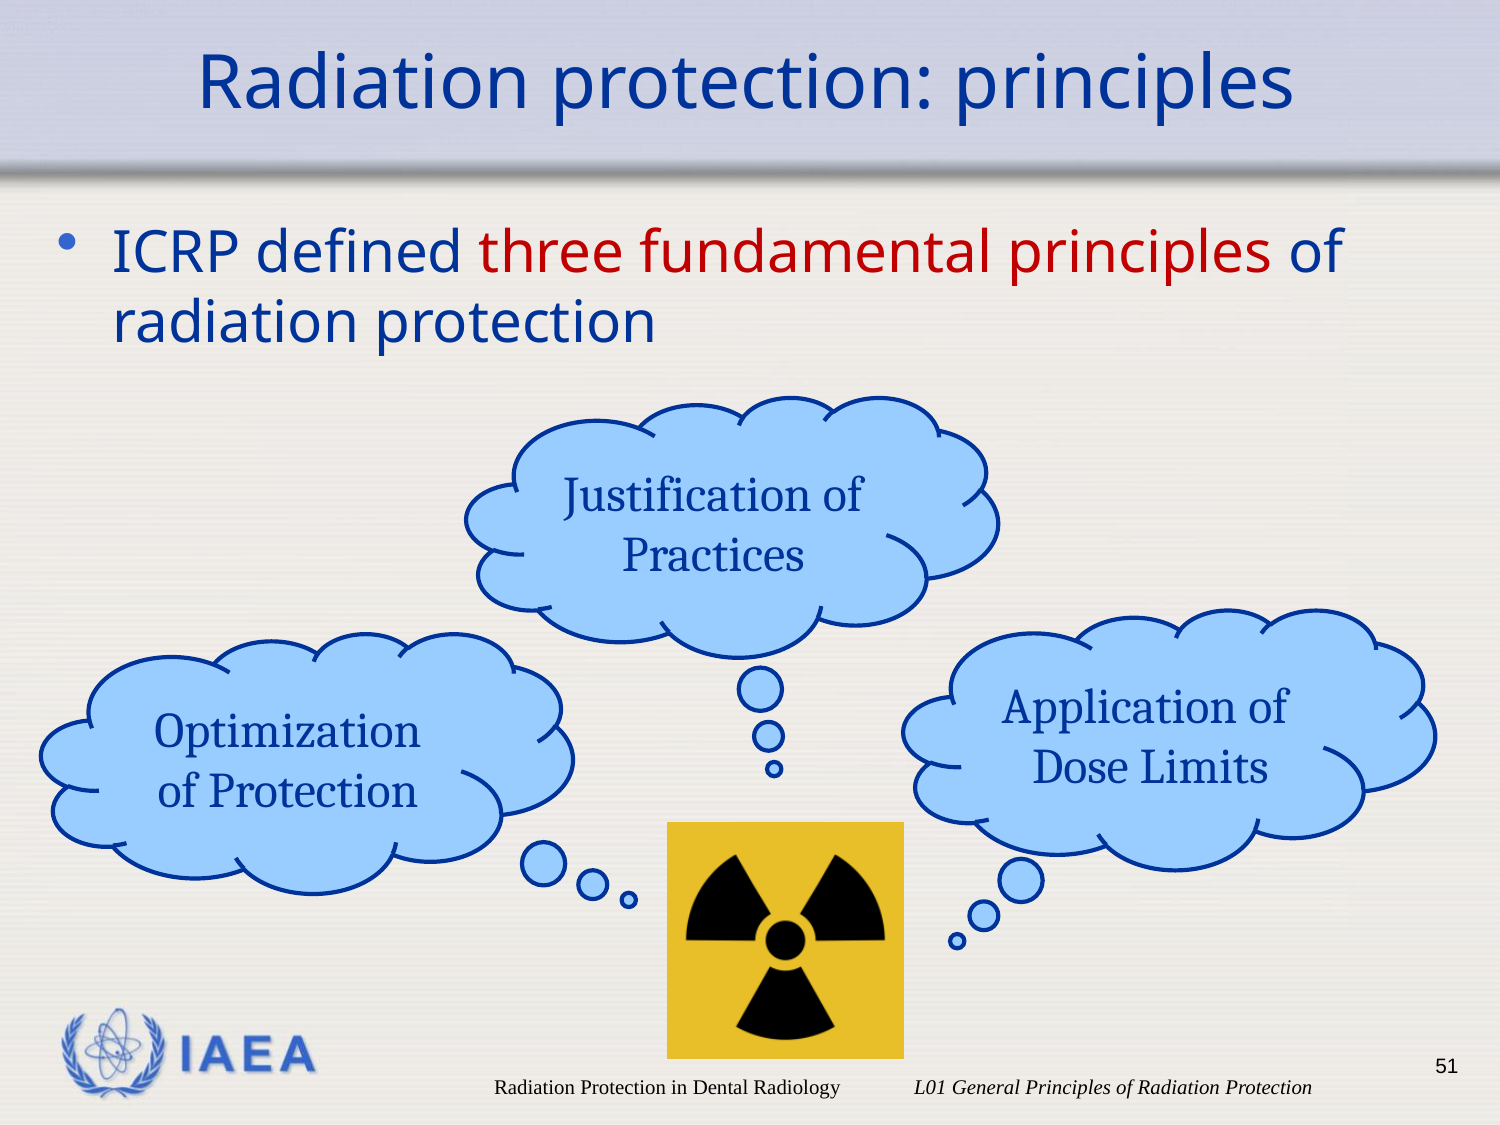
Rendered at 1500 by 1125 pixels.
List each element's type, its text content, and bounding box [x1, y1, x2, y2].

picture [0, 0, 1500, 1125]
text_box Optimization of Protection [576, 868, 610, 902]
text_box Optimization of Protection [38, 632, 576, 897]
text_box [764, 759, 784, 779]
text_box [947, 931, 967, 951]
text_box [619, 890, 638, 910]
slide_number 51 [1389, 1044, 1474, 1093]
text_box Application of Dose Limits [967, 899, 1001, 933]
text_box Application of Dose Limits [997, 856, 1045, 905]
list ICRP defined three fundamental principles of radiation protection [41, 206, 1460, 740]
text_box Justification of Practices [736, 665, 785, 713]
text_box Justification of Practices [463, 395, 1001, 660]
title Radiation protection: principles [46, 15, 1447, 142]
text_box Justification of Practices [751, 719, 786, 753]
text_box Radiation Protection in Dental Radiology L01 General Principles of Radiation Protection [454, 1065, 1353, 1106]
text_box Application of Dose Limits [900, 608, 1438, 873]
